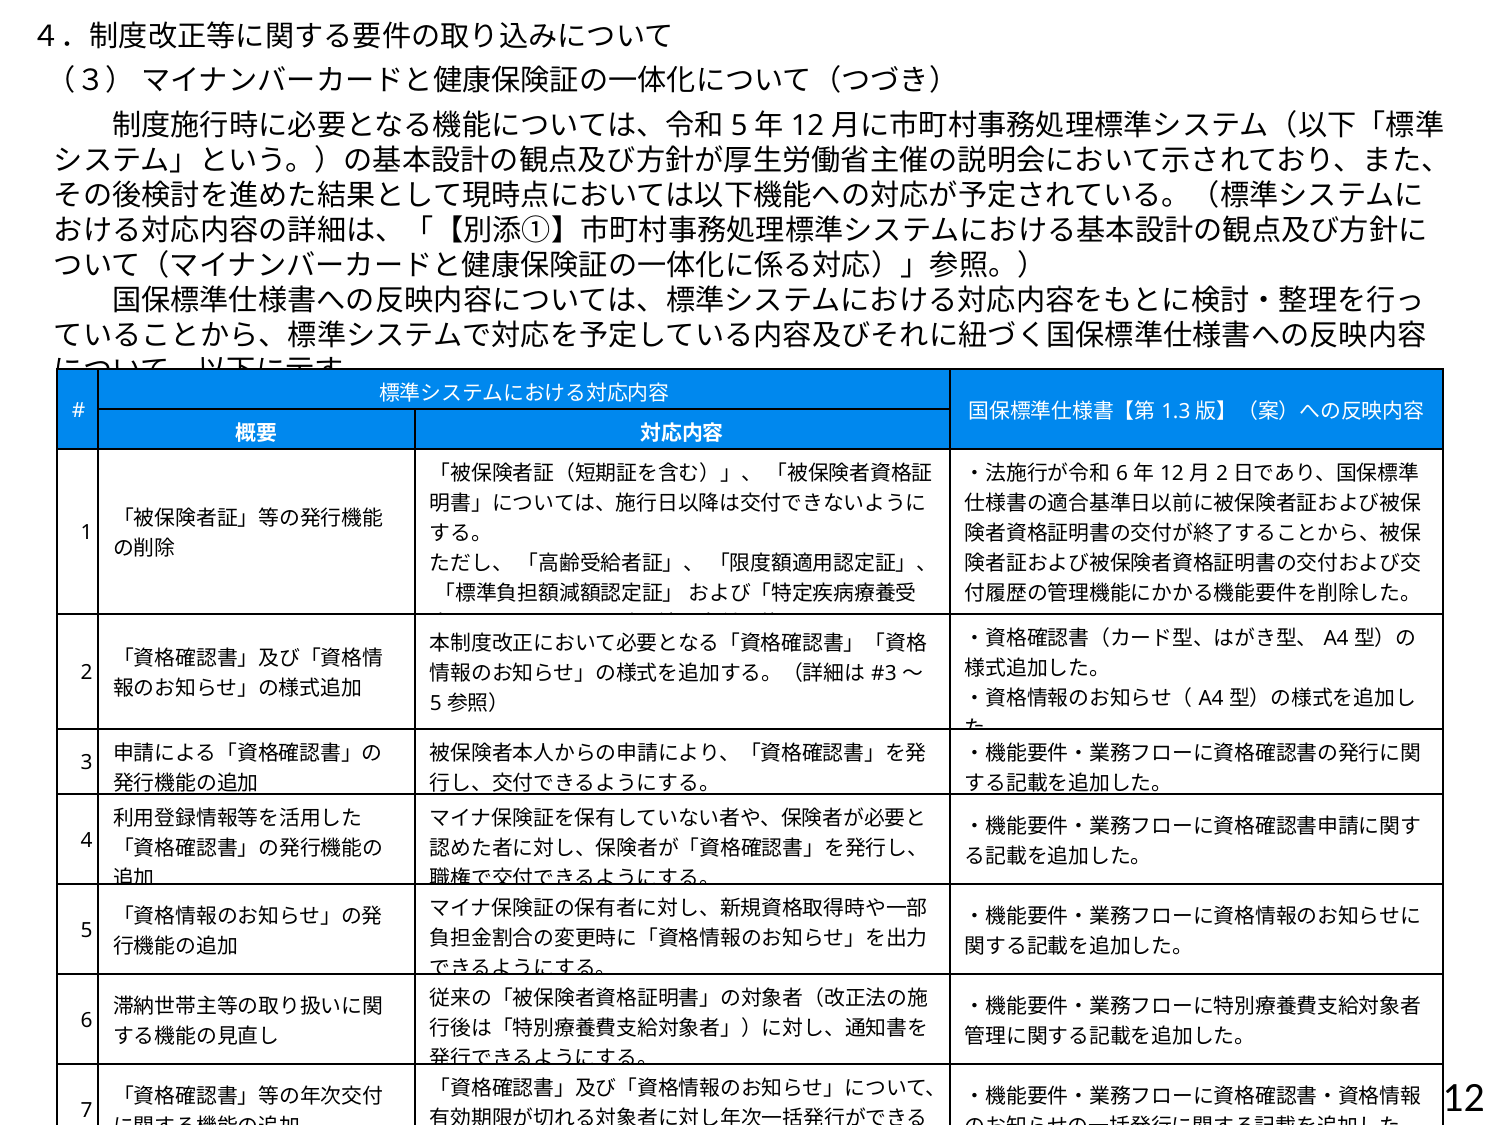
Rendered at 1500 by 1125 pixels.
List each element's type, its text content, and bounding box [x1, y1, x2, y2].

table_cell 対応内容 [416, 410, 949, 448]
table_cell 従来の「被保険者資格証明書」の対象者（改正法の施行後は「特別療養費支給対象者」）に対し、通知書を発行できるようにする。 [416, 975, 949, 1063]
table_cell 本制度改正において必要となる「資格確認書」「資格情報のお知らせ」の様式を追加する。（詳細は#3～5参照） [416, 615, 949, 728]
table_cell 概要 [99, 410, 414, 448]
table_cell 1 [58, 450, 97, 613]
table_header # [58, 370, 97, 448]
table_cell 7 [58, 1065, 97, 1125]
table_cell 「資格情報のお知らせ」の発行機能の追加 [99, 885, 414, 973]
table_cell ・機能要件・業務フローに特別療養費支給対象者管理に関する記載を追加した。 [951, 975, 1442, 1063]
table_cell 3 [58, 730, 97, 793]
table_cell 6 [58, 975, 97, 1063]
table_cell ・法施行が令和6年12月2日であり、国保標準仕様書の適合基準日以前に被保険者証および被保険者資格証明書の交付が終了することから、被保険者証および被保険者資格証明書の交付および交付履歴の管理機能にかかる機能要件を削除した。 [951, 450, 1442, 613]
slide_number 12 [1444, 1065, 1500, 1125]
table_cell ・機能要件・業務フローに資格確認書申請に関する記載を追加した。 [951, 795, 1442, 883]
table_cell 滞納世帯主等の取り扱いに関する機能の見直し [99, 975, 414, 1063]
table_header 国保標準仕様書【第1.3版】（案）への反映内容 [951, 370, 1442, 448]
table_cell 5 [58, 885, 97, 973]
table_cell 「資格確認書」等の年次交付に関する機能の追加 [99, 1065, 414, 1125]
table_cell 被保険者本人からの申請により、「資格確認書」を発行し、交付できるようにする。 [416, 730, 949, 793]
table_cell 4 [58, 795, 97, 883]
table_cell 利用登録情報等を活用した「資格確認書」の発行機能の追加 [99, 795, 414, 883]
table_cell ・機能要件・業務フローに資格確認書・資格情報のお知らせの一括発行に関する記載を追加した。 [951, 1065, 1442, 1125]
table_cell 2 [58, 615, 97, 728]
table_cell 「被保険者証（短期証を含む）」、 「被保険者資格証明書」については、施行日以降は交付できないようにする。 ただし、 「高齢受給者証」、 「限度額適用認定証」、 「標準負担額減額認定証」 および「特定疾病療養受療証」については、引き続き交付可能とする。 [416, 450, 949, 613]
table_cell 「資格確認書」及び「資格情報のお知らせ」について、有効期限が切れる対象者に対し年次一括発行ができるようにする。 [416, 1065, 949, 1125]
table_cell ・資格確認書（カード型、はがき型、A4型）の様式追加した。 ・資格情報のお知らせ（A4型）の様式を追加した。 [951, 615, 1442, 728]
table_cell ・機能要件・業務フローに資格確認書の発行に関する記載を追加した。 [951, 730, 1442, 793]
table_cell ・機能要件・業務フローに資格情報のお知らせに関する記載を追加した。 [951, 885, 1442, 973]
text_box 制度施行時に必要となる機能については、令和5年12月に市町村事務処理標準システム（以下「標準システム」という。）の基本設計の観点及び方針が厚生労働省主催の説明会において示されており、また、その後検討を進めた結果として現時点においては以下機能への対応が予定されている。（標準システムにおける対応内容の詳細は、「【別添①】市町村事務処理標準システムにおける基本設計の観点及び方針について（マイナンバーカードと健康保険証の一体化に係る対応）」参照。） 国保標準仕様書への反映内容については、標準システムにおける対応内容をもとに検討・整理を行っていることから、標準システムで対応を予定している内容及びそれに紐づく国保標準仕様書への反映内容について、以下に示す。 [9, 98, 1468, 394]
table_cell 「被保険者証」等の発行機能の削除 [99, 450, 414, 613]
table_cell マイナ保険証の保有者に対し、新規資格取得時や一部負担金割合の変更時に「資格情報のお知らせ」を出力できるようにする。 [416, 885, 949, 973]
table_cell 「資格確認書」及び「資格情報のお知らせ」の様式追加 [99, 615, 414, 728]
table_header 標準システムにおける対応内容 [99, 370, 949, 408]
table_cell マイナ保険証を保有していない者や、保険者が必要と認めた者に対し、保険者が「資格確認書」を発行し、職権で交付できるようにする。 [416, 795, 949, 883]
text_box （３） マイナンバーカードと健康保険証の一体化について（つづき） [32, 54, 1456, 98]
table_cell 申請による「資格確認書」の発行機能の追加 [99, 730, 414, 793]
text_box ４．制度改正等に関する要件の取り込みについて [16, 2, 1440, 49]
